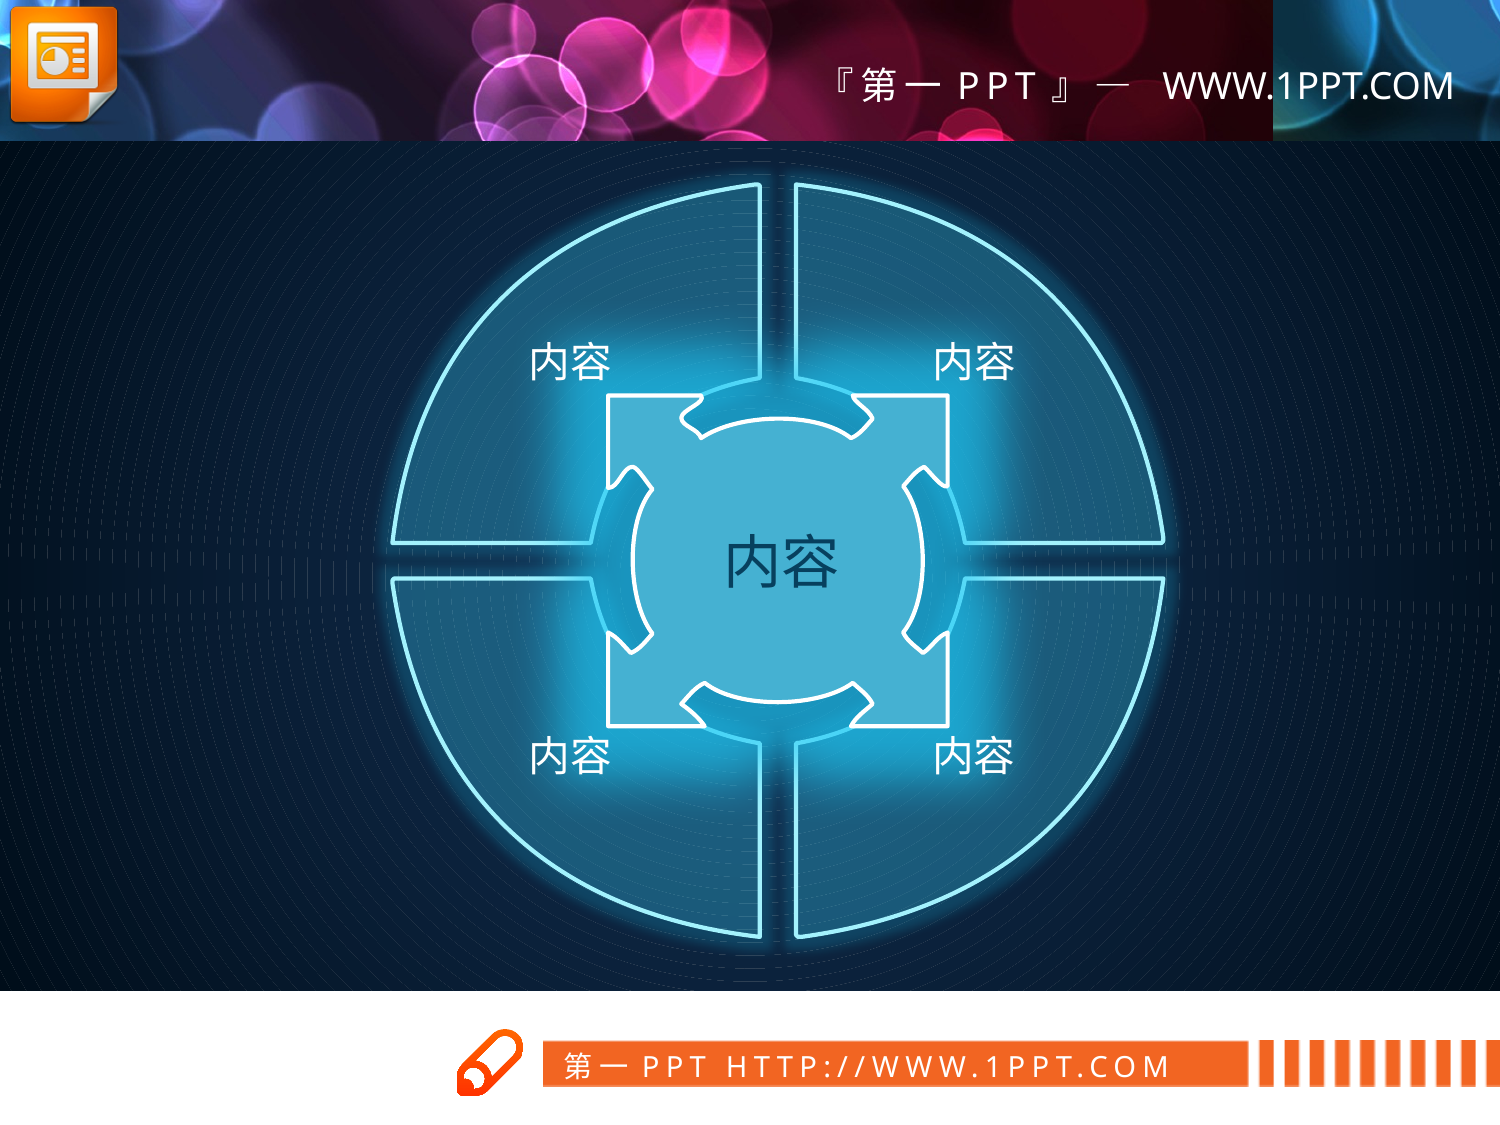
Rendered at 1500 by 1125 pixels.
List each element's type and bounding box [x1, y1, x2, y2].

picture [543, 1040, 1500, 1087]
text_box [392, 184, 1164, 938]
picture [0, 0, 1500, 141]
